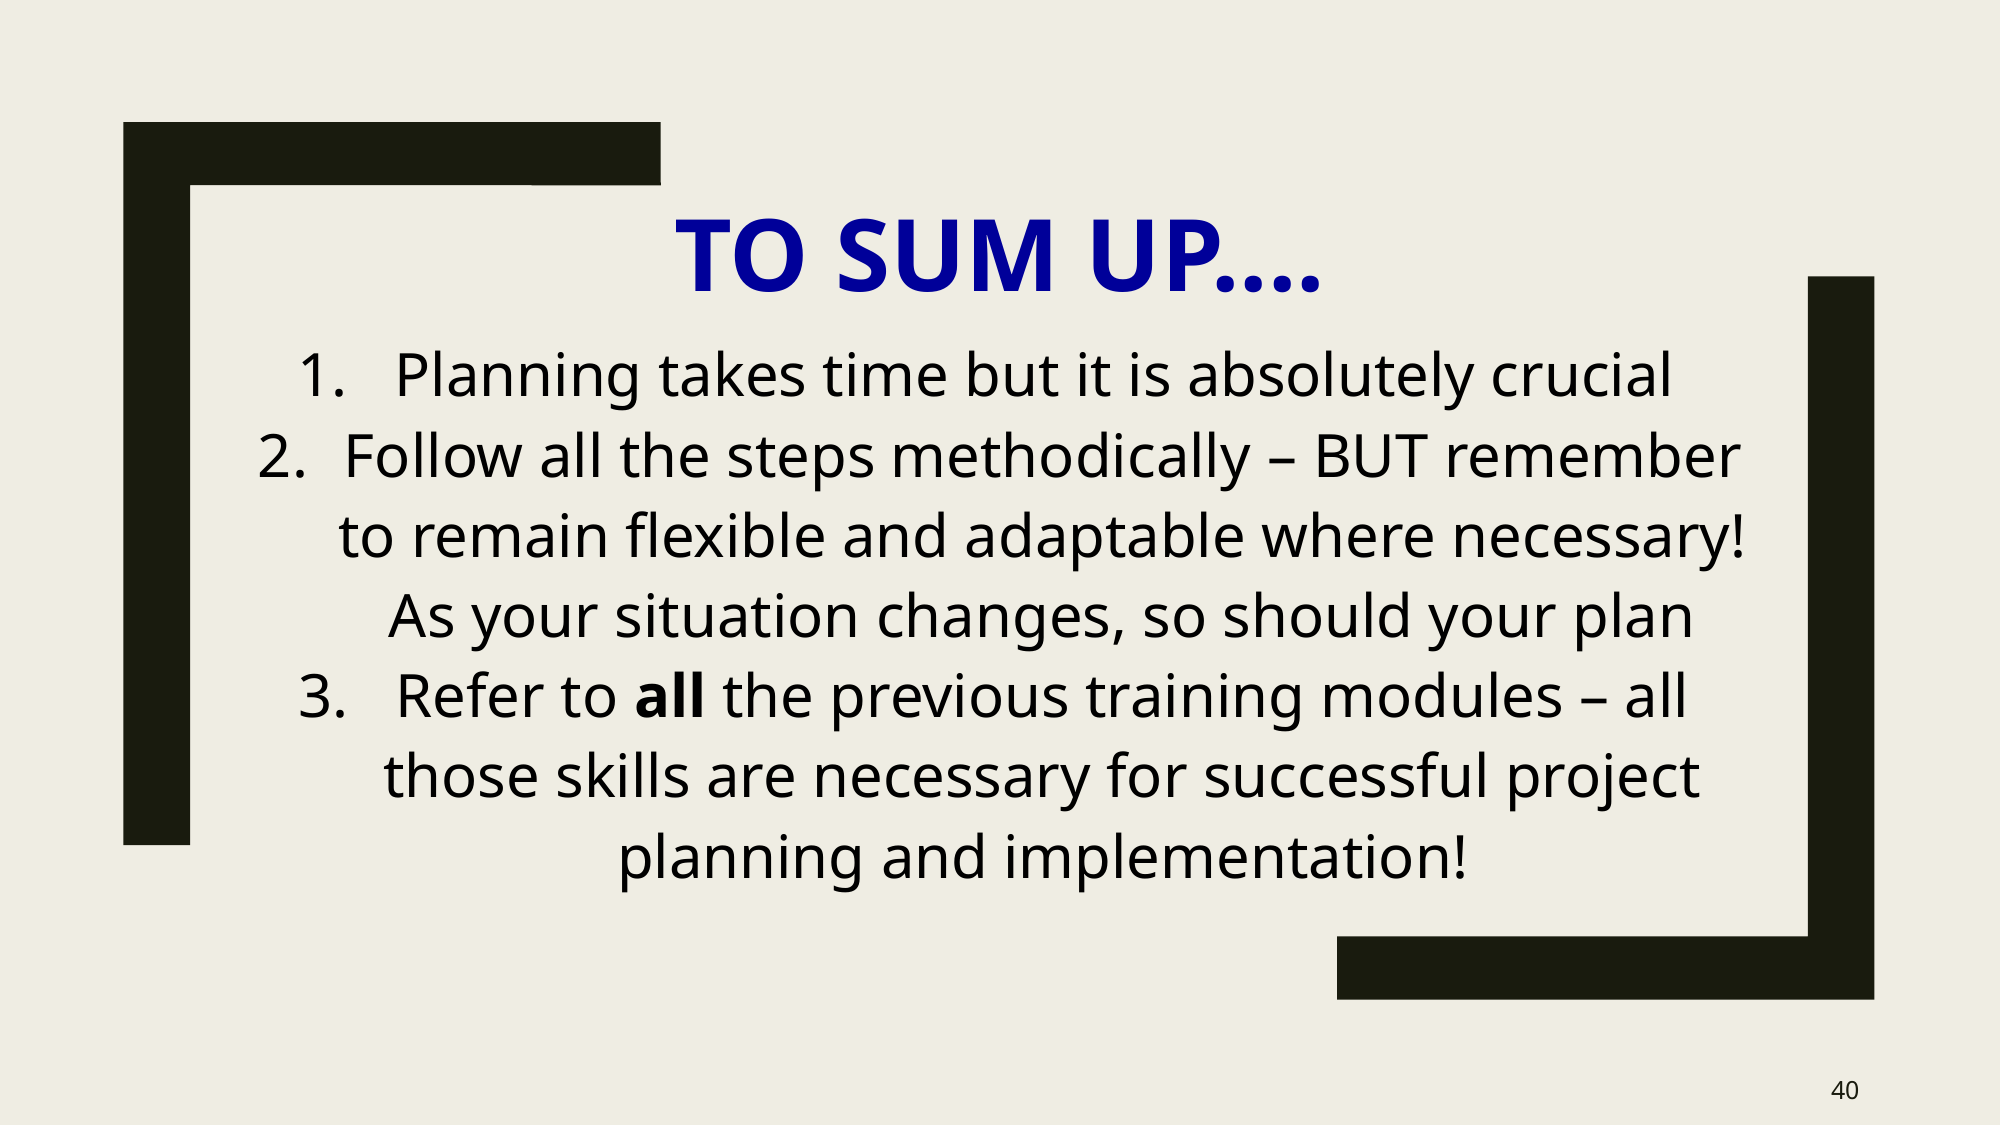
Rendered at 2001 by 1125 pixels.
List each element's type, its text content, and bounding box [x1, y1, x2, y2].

slide_number 40 [1612, 1058, 1875, 1125]
title To sum up.... [314, 193, 1686, 320]
subtitle Planning takes time but it is absolutely crucial Follow all the steps methodically – BUT remember to remain flexible and adaptable where necessary! As your situation changes, so should your plan Refer to all the previous training modules – all those skills are necessary for successful project planning and implementation! [243, 320, 1764, 908]
